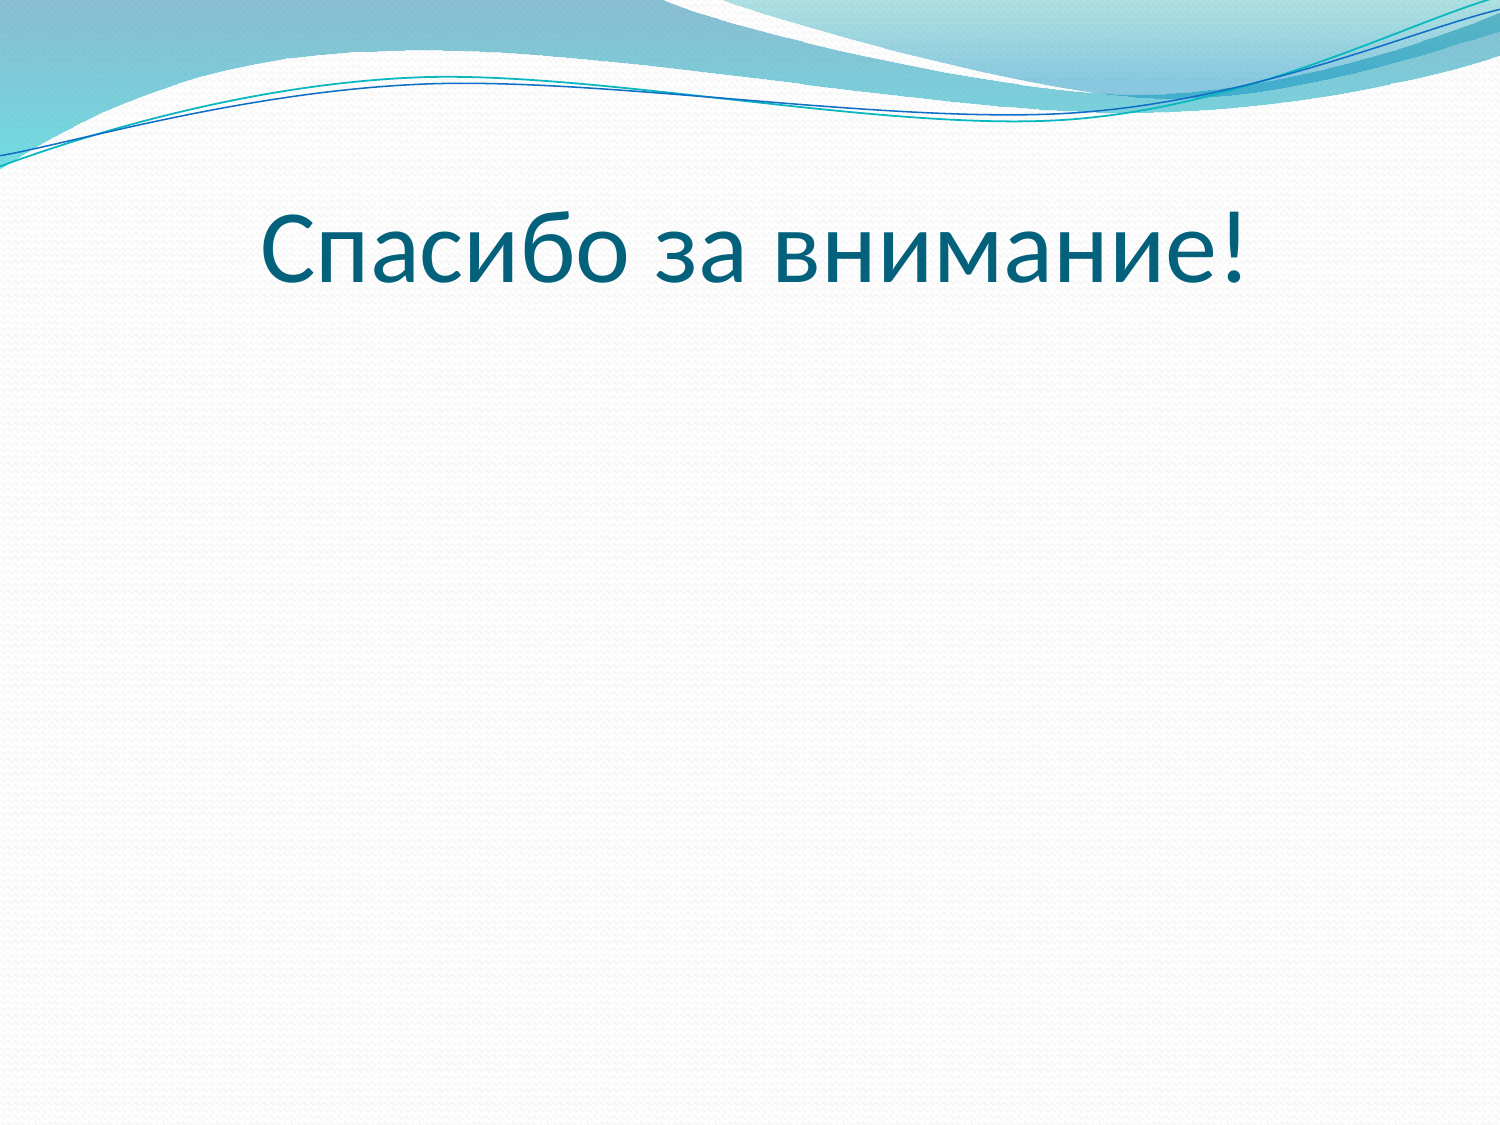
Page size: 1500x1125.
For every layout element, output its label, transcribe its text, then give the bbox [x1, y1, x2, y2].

title Спасибо за внимание! [75, 115, 1438, 303]
